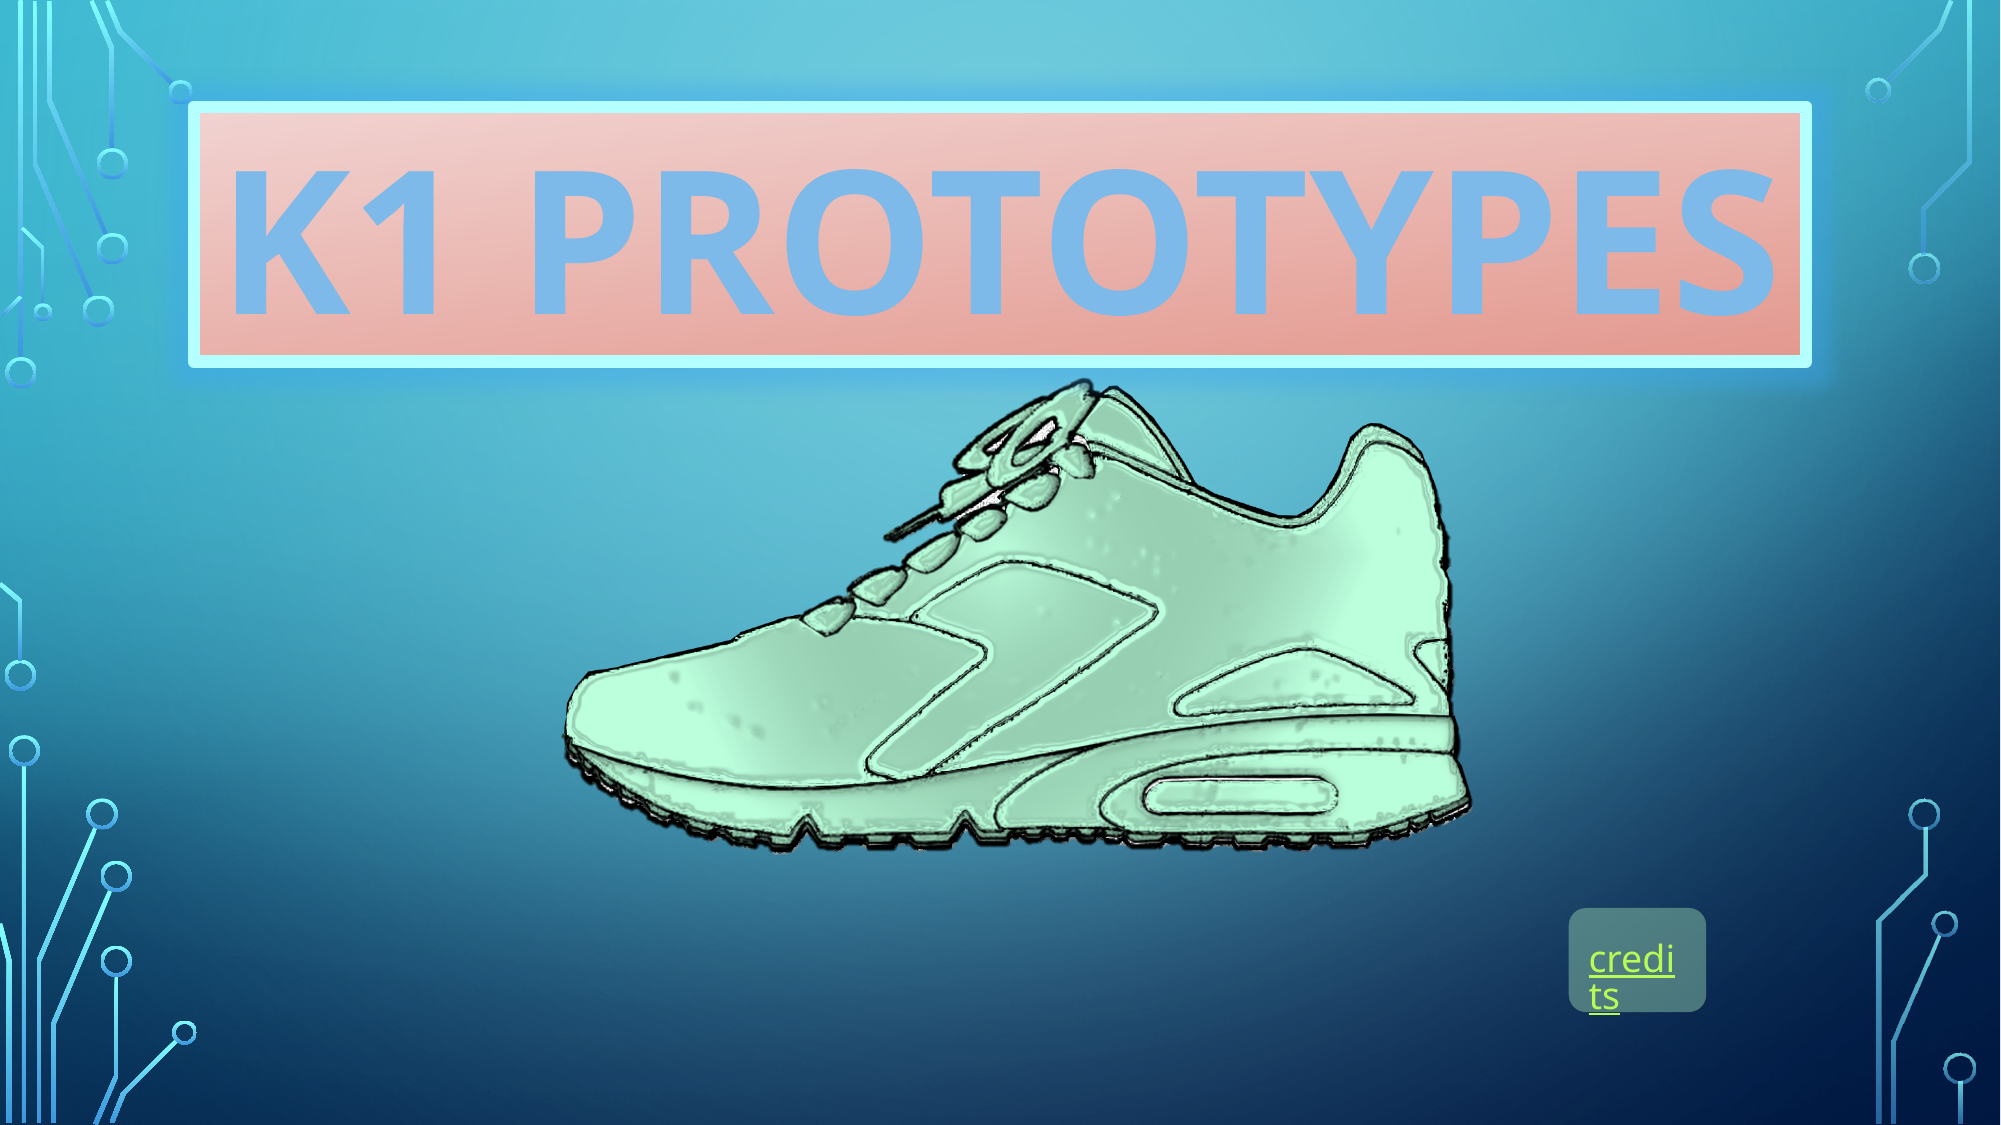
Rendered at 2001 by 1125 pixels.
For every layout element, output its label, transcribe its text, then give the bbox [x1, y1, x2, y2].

text_box K1 PROTOTYPES [193, 106, 1807, 362]
text_box credits [1568, 907, 1707, 1013]
picture [362, 186, 1638, 939]
